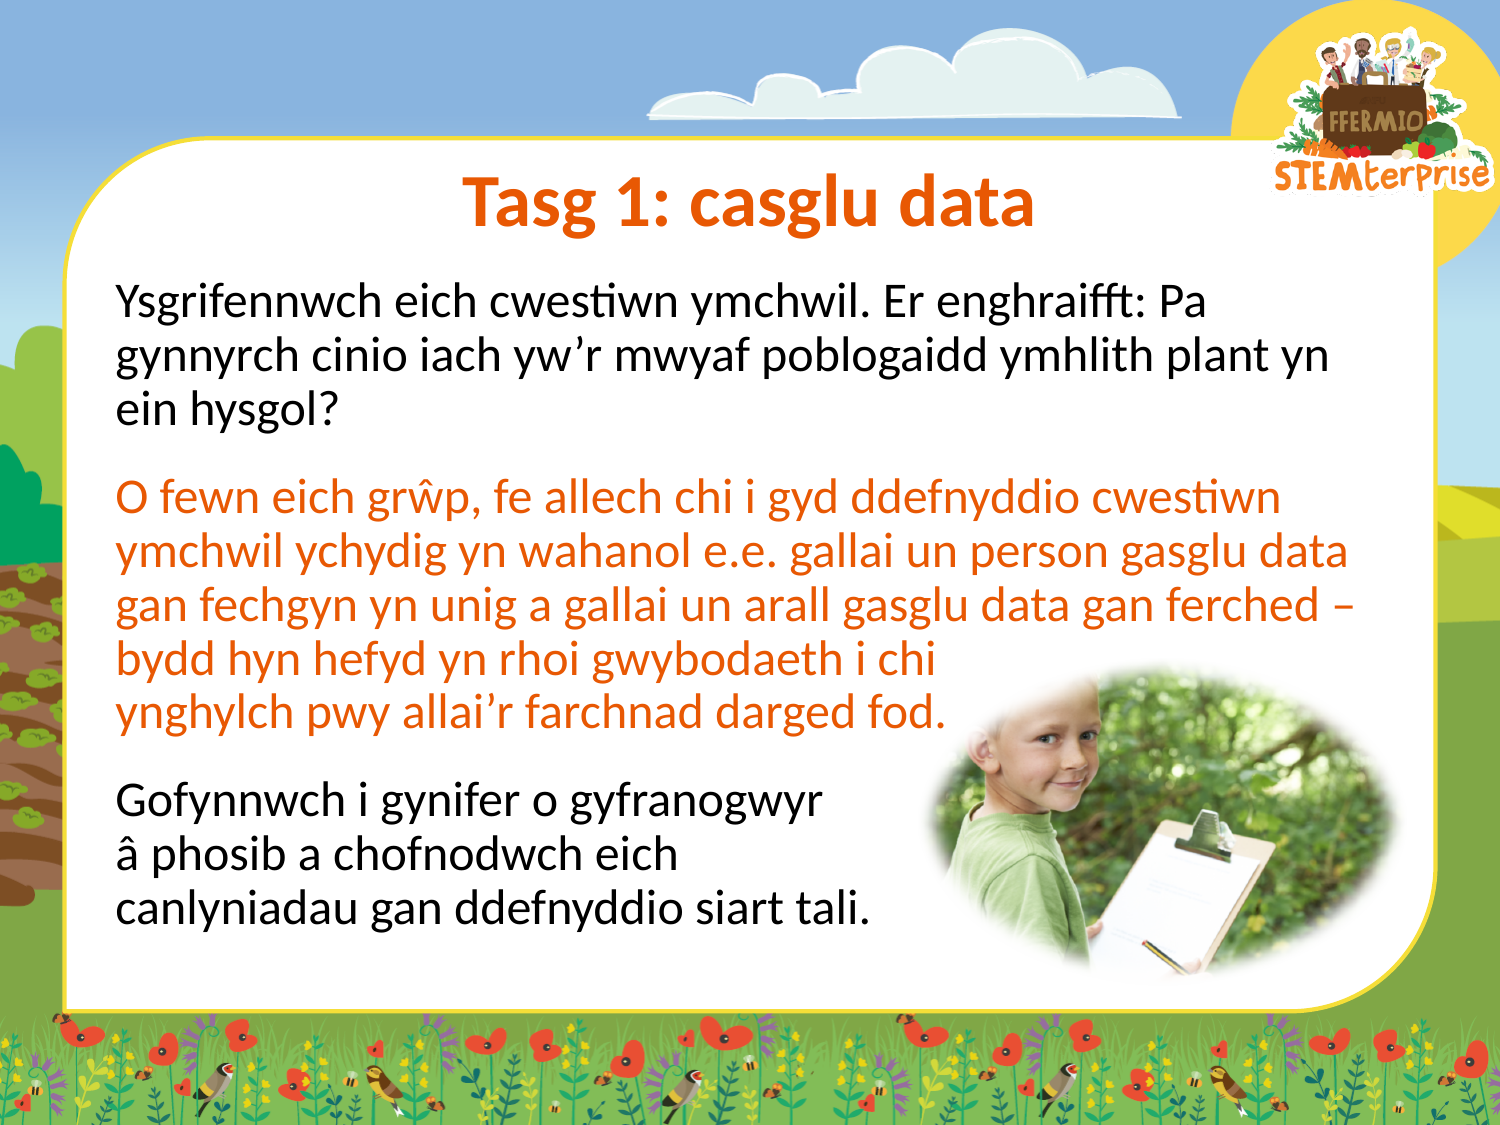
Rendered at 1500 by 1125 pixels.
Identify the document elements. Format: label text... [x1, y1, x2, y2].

picture [0, 0, 1500, 1125]
list Ysgrifennwch eich cwestiwn ymchwil. Er enghraifft: Pa gynnyrch cinio iach yw’r mwyaf poblogaidd ymhlith plant yn ein hysgol? O fewn eich grŵp, fe allech chi i gyd ddefnyddio cwestiwn ymchwil ychydig yn wahanol e.e. gallai un person gasglu data gan fechgyn yn unig a gallai un arall gasglu data gan ferched – bydd hyn hefyd yn rhoi gwybodaeth i chi ynghylch pwy allai’r farchnad darged fod. Gofynnwch i gynifer o gyfranogwyr â phosib a chofnodwch eich canlyniadau gan ddefnyddio siart tali. [100, 267, 1400, 965]
title Tasg 1: casglu data [218, 137, 1282, 256]
